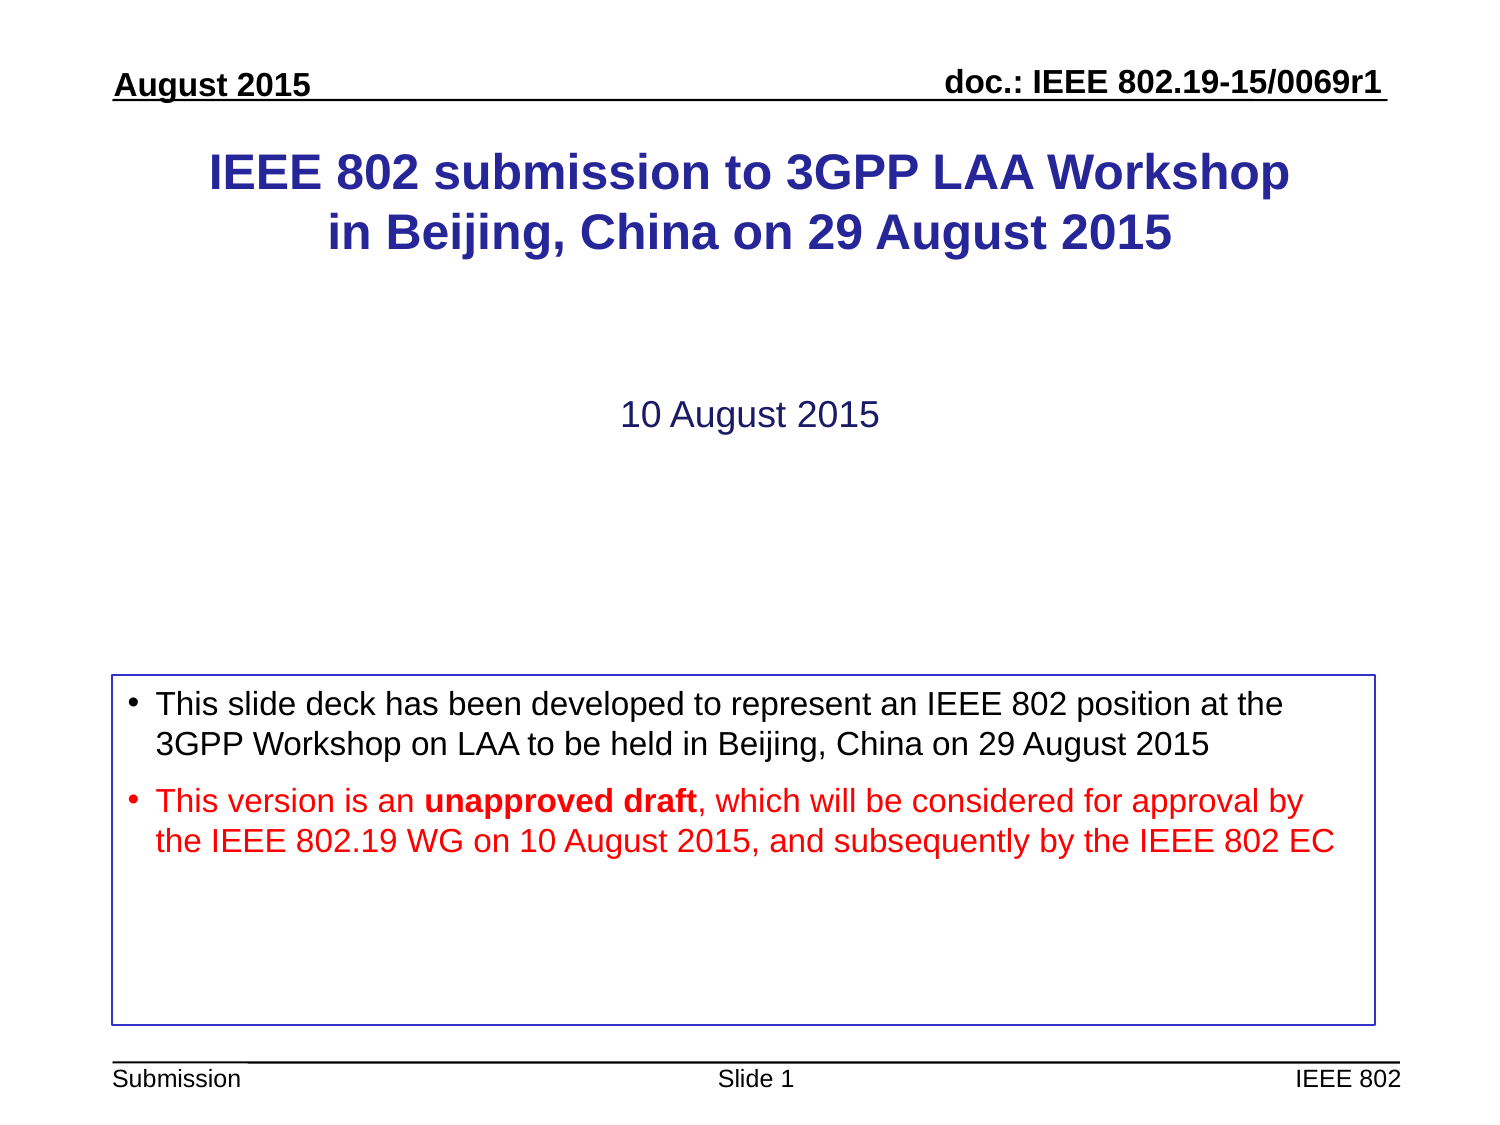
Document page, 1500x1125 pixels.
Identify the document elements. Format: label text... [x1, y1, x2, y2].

title IEEE 802 submission to 3GPP LAA Workshop in Beijing, China on 29 August 2015 [112, 112, 1388, 288]
list 10 August 2015 [112, 382, 1388, 445]
slide_number Slide 1 [709, 1061, 803, 1093]
footer IEEE 802 [1294, 1061, 1402, 1093]
text_box This slide deck has been developed to represent an IEEE 802 position at the 3GPP Workshop on LAA to be held in Beijing, China on 29 August 2015 This version is an unapproved draft, which will be considered for approval by the IEEE 802.19 WG on 10 August 2015, and subsequently by the IEEE 802 EC [112, 675, 1375, 1025]
